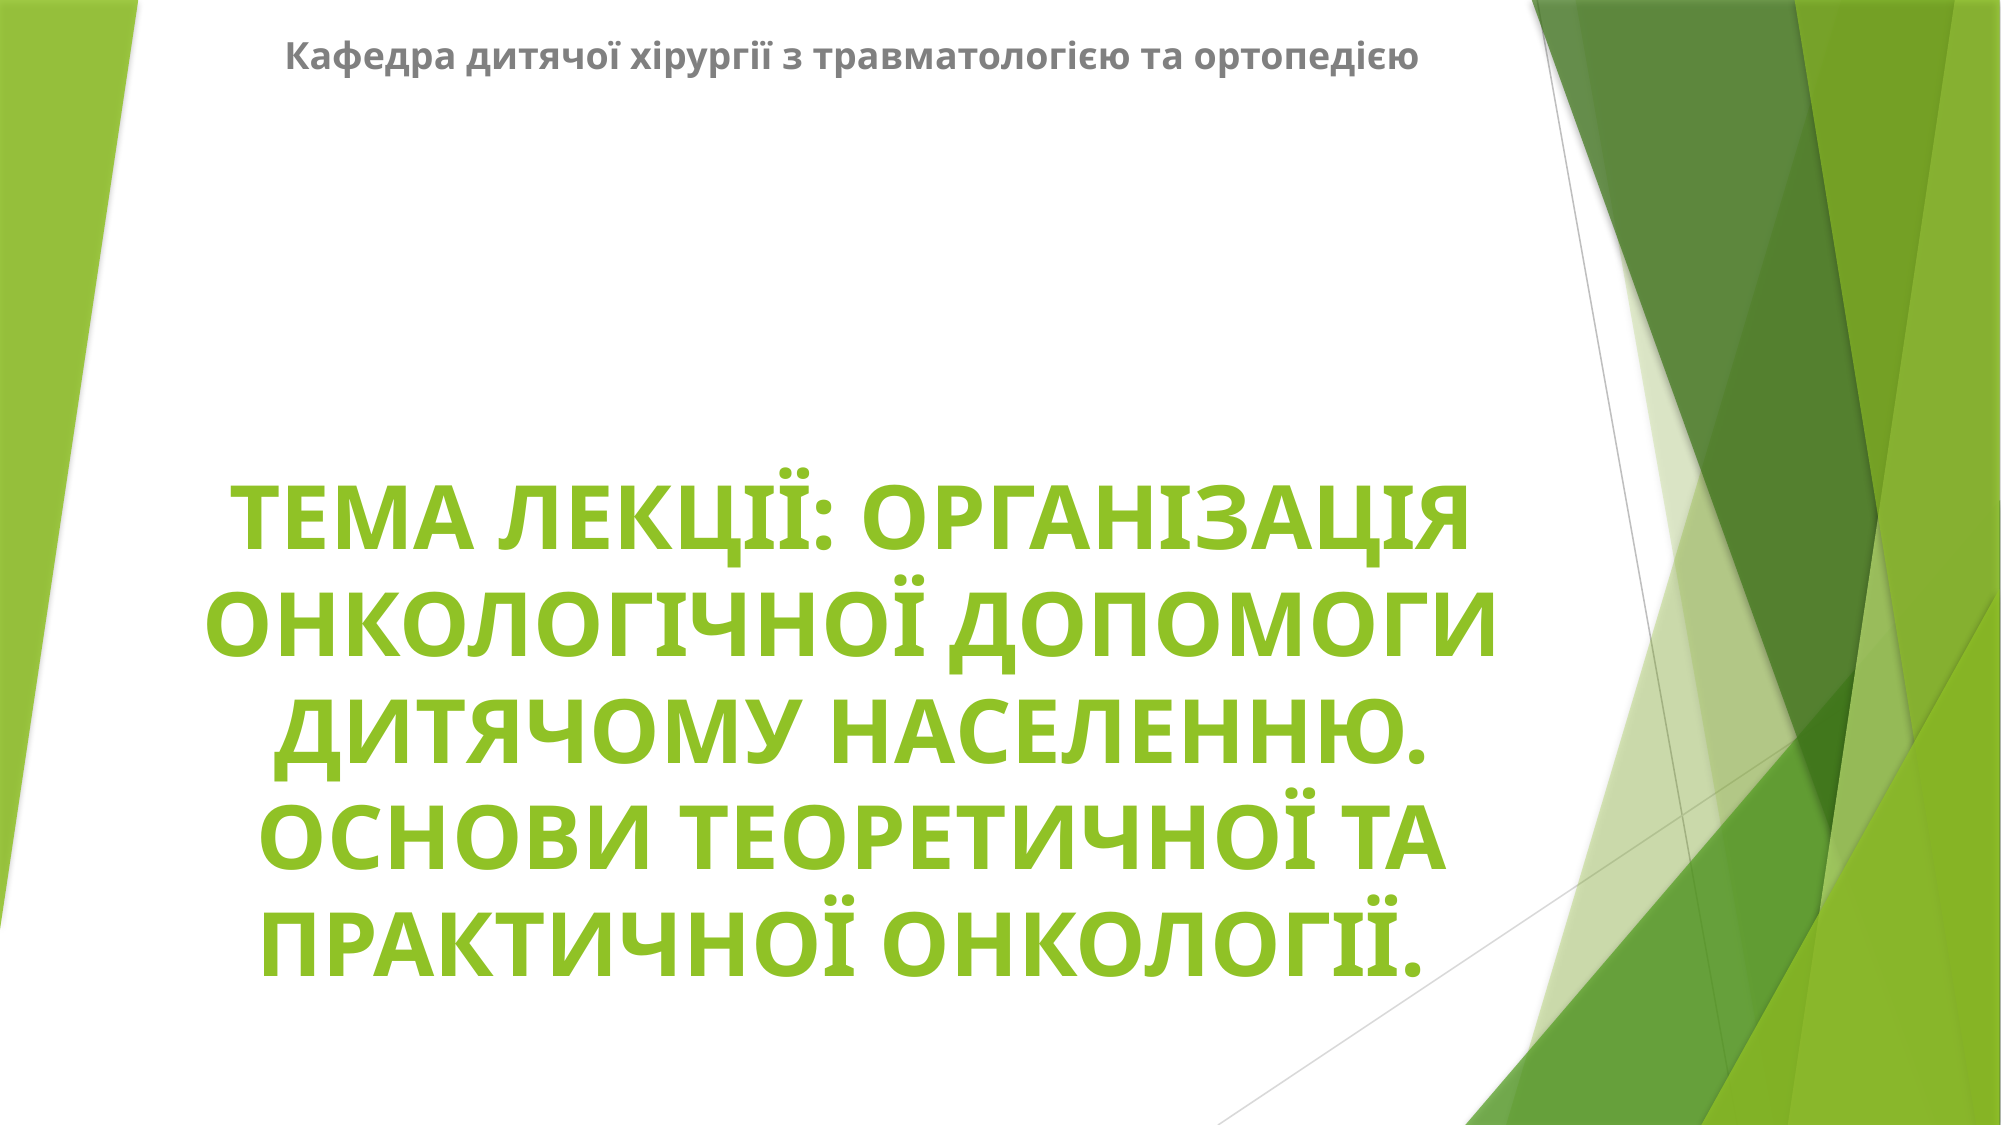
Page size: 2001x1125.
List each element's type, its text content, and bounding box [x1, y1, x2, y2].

subtitle Кафедра дитячої хірургії з травматологією та ортопедією [169, 25, 1536, 102]
title ТЕМА ЛЕКЦІЇ: ОРГАНІЗАЦІЯ ОНКОЛОГІЧНОЇ ДОПОМОГИ ДИТЯЧОМУ НАСЕЛЕННЮ. ОСНОВИ ТЕОРЕТИЧНОЇ ТА ПРАКТИЧНОЇ ОНКОЛОГІЇ. [169, 249, 1536, 1002]
